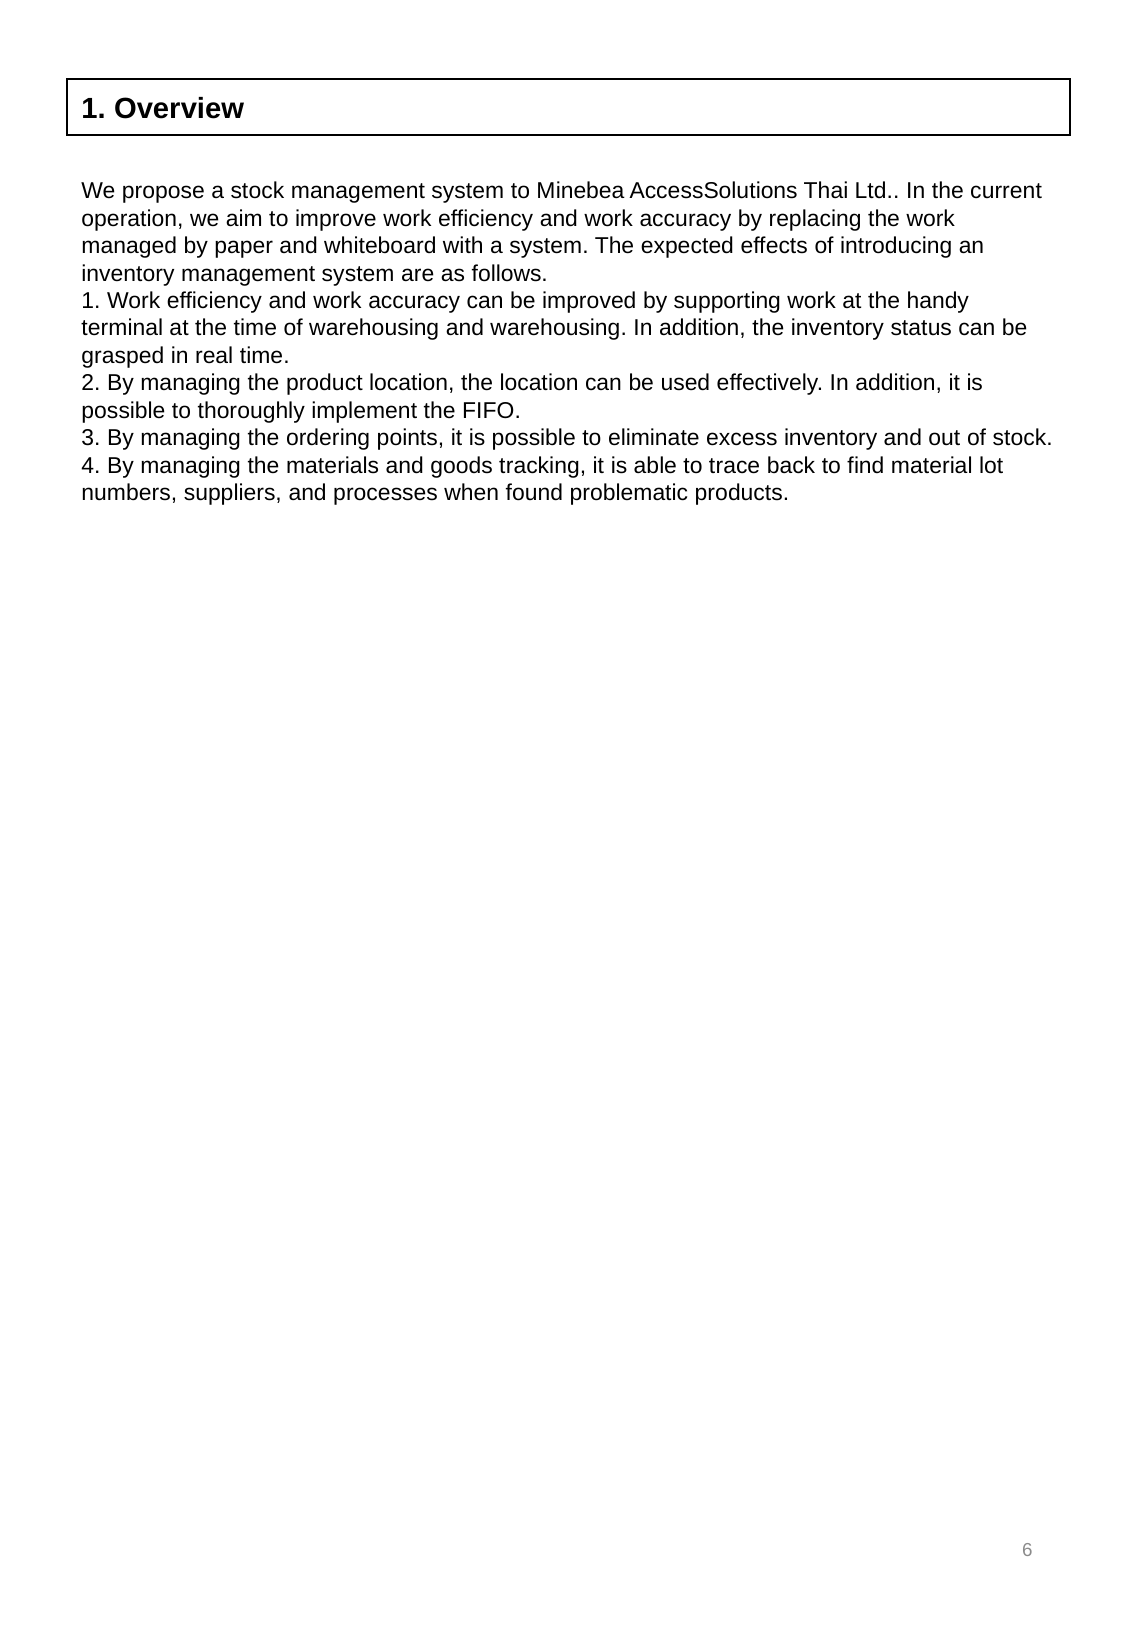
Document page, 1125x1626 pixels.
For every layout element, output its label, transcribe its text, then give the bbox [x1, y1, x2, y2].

text_box We propose a stock management system to Minebea AccessSolutions Thai Ltd.. In the current operation, we aim to improve work efficiency and work accuracy by replacing the work managed by paper and whiteboard with a system. The expected effects of introducing an inventory management system are as follows. 1. Work efficiency and work accuracy can be improved by supporting work at the handy terminal at the time of warehousing and warehousing. In addition, the inventory status can be grasped in real time. 2. By managing the product location, the location can be used effectively. In addition, it is possible to thoroughly implement the FIFO. 3. By managing the ordering points, it is possible to eliminate excess inventory and out of stock. 4. By managing the materials and goods tracking, it is able to trace back to find material lot numbers, suppliers, and processes when found problematic products. [66, 168, 1071, 541]
text_box 1. Overview [66, 78, 1071, 136]
slide_number 6 [794, 1506, 1048, 1593]
